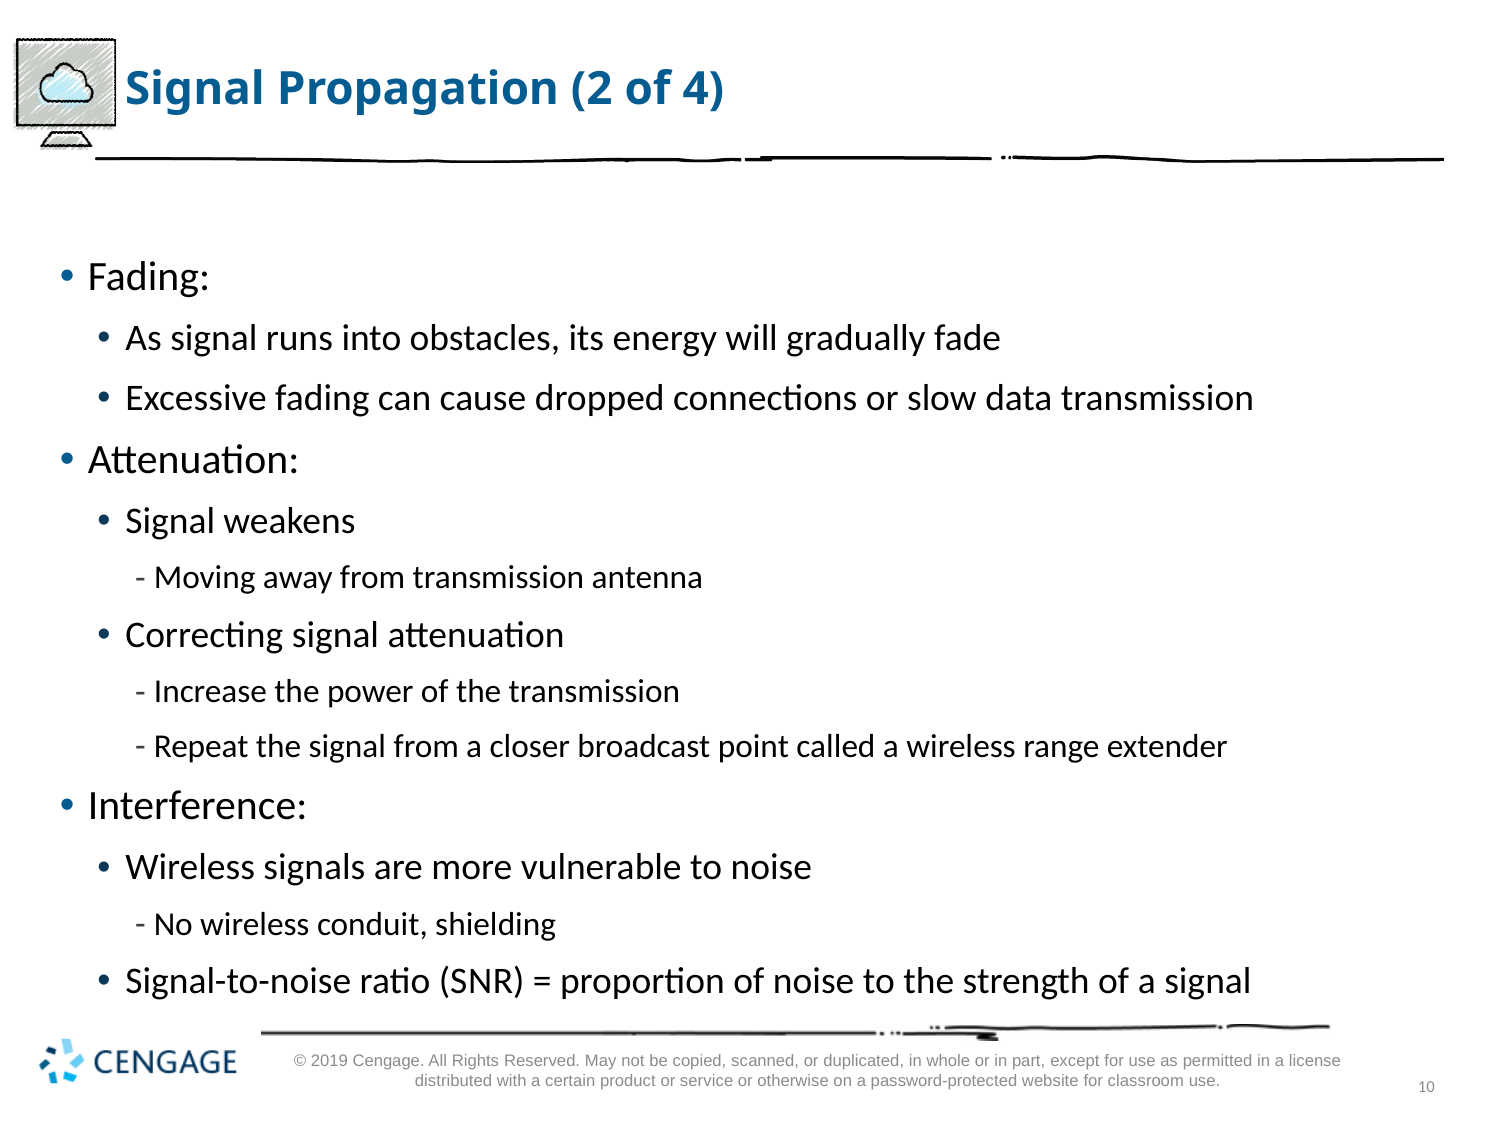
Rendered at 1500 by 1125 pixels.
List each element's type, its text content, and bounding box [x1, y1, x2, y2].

picture [19, 1025, 249, 1096]
footer © 2019 Cengage. All Rights Reserved. May not be copied, scanned, or duplicated, in whole or in part, except for use as permitted in a license distributed with a certain product or service or otherwise on a password-protected website for classroom use. [262, 1050, 1375, 1091]
picture [13, 36, 117, 151]
title Signal Propagation (2 of 4) [125, 66, 1442, 116]
picture [95, 155, 1444, 163]
list Fading: As signal runs into obstacles, its energy will gradually fade Excessive fading can cause dropped connections or slow data transmission Attenuation: Signal weakens Moving away from transmission antenna Correcting signal attenuation Increase the power of the transmission Repeat the signal from a closer broadcast point called a wireless range extender Interference: Wireless signals are more vulnerable to noise No wireless conduit, shielding Signal-to-noise ratio (S N R) = proportion of noise to the strength of a signal [59, 252, 1441, 1011]
picture [261, 1024, 1331, 1041]
